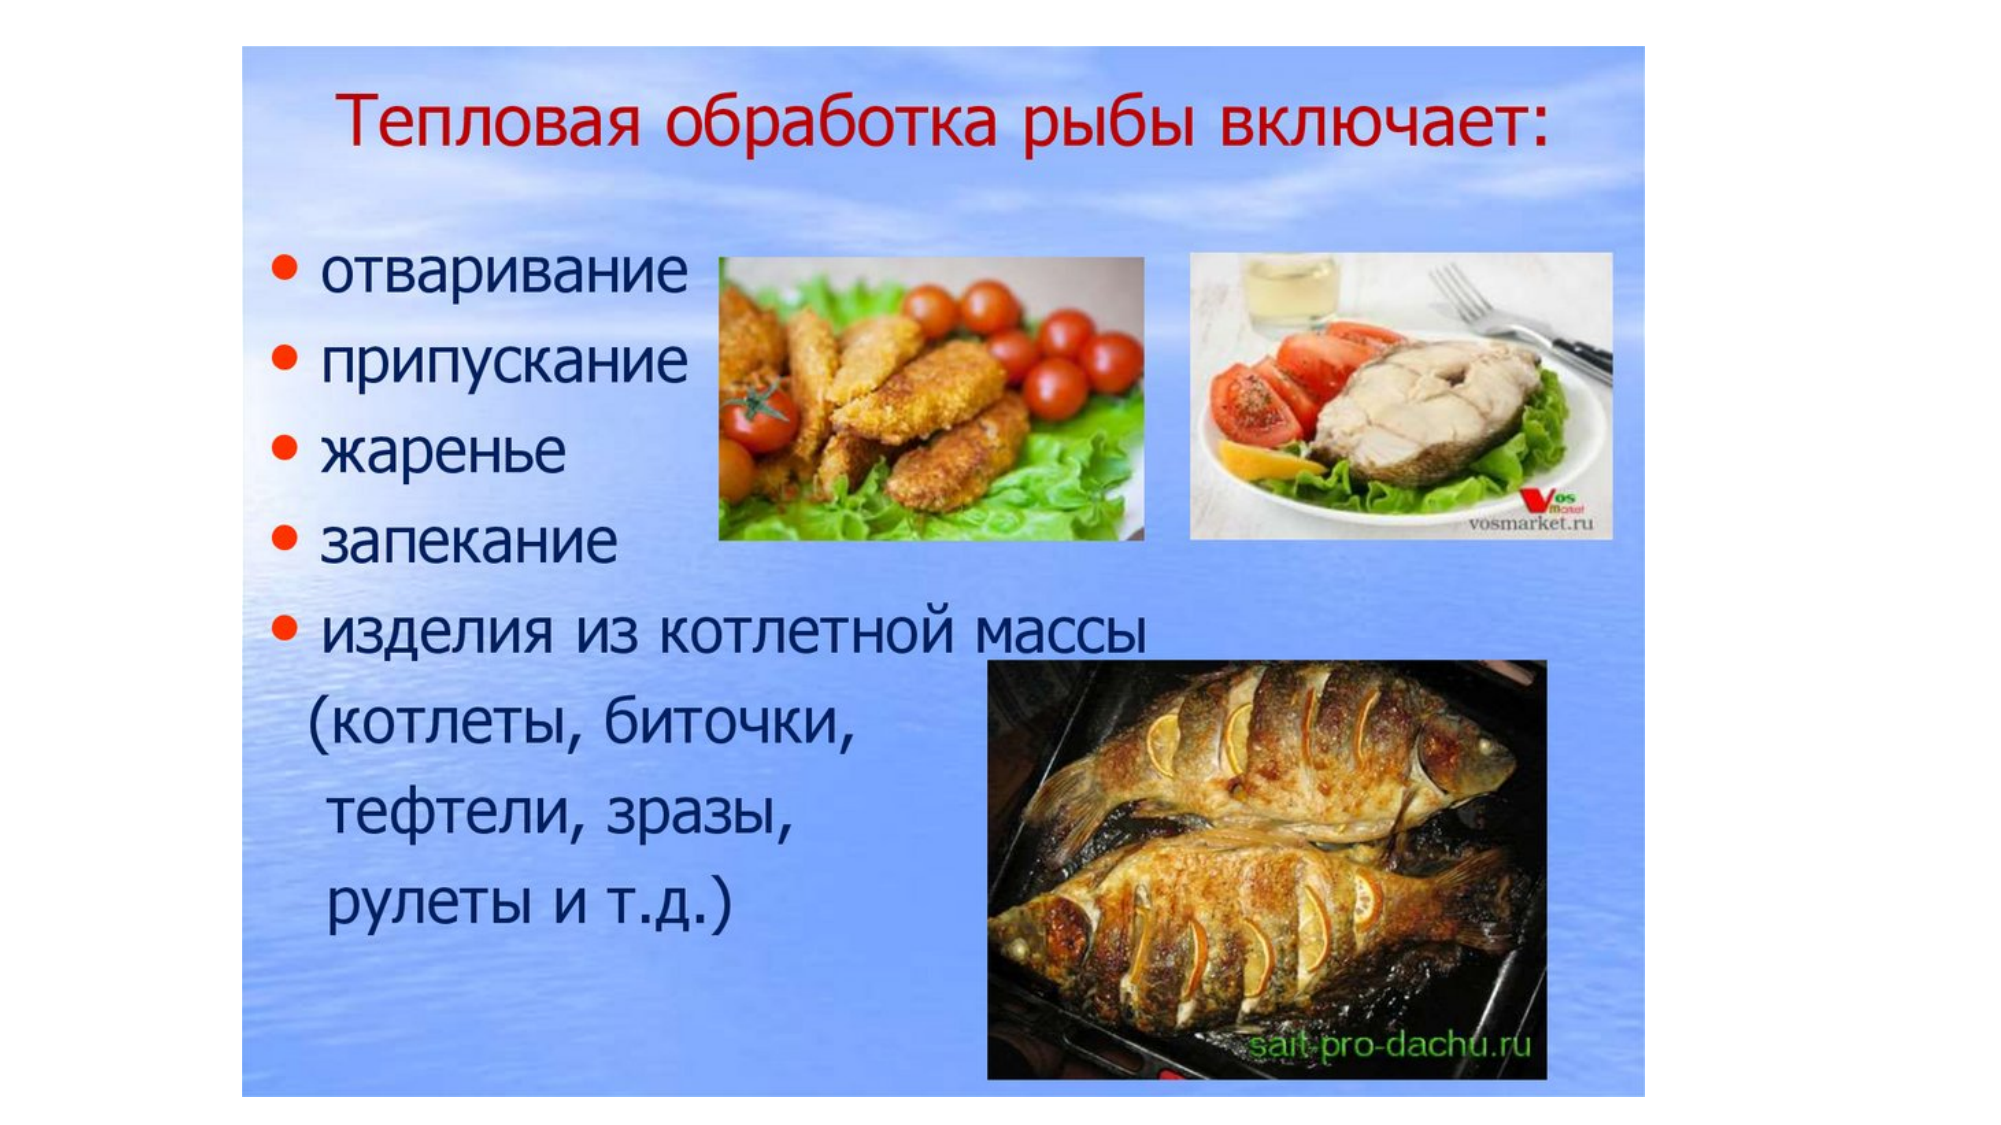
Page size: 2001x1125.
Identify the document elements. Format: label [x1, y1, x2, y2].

picture [242, 46, 1645, 1098]
